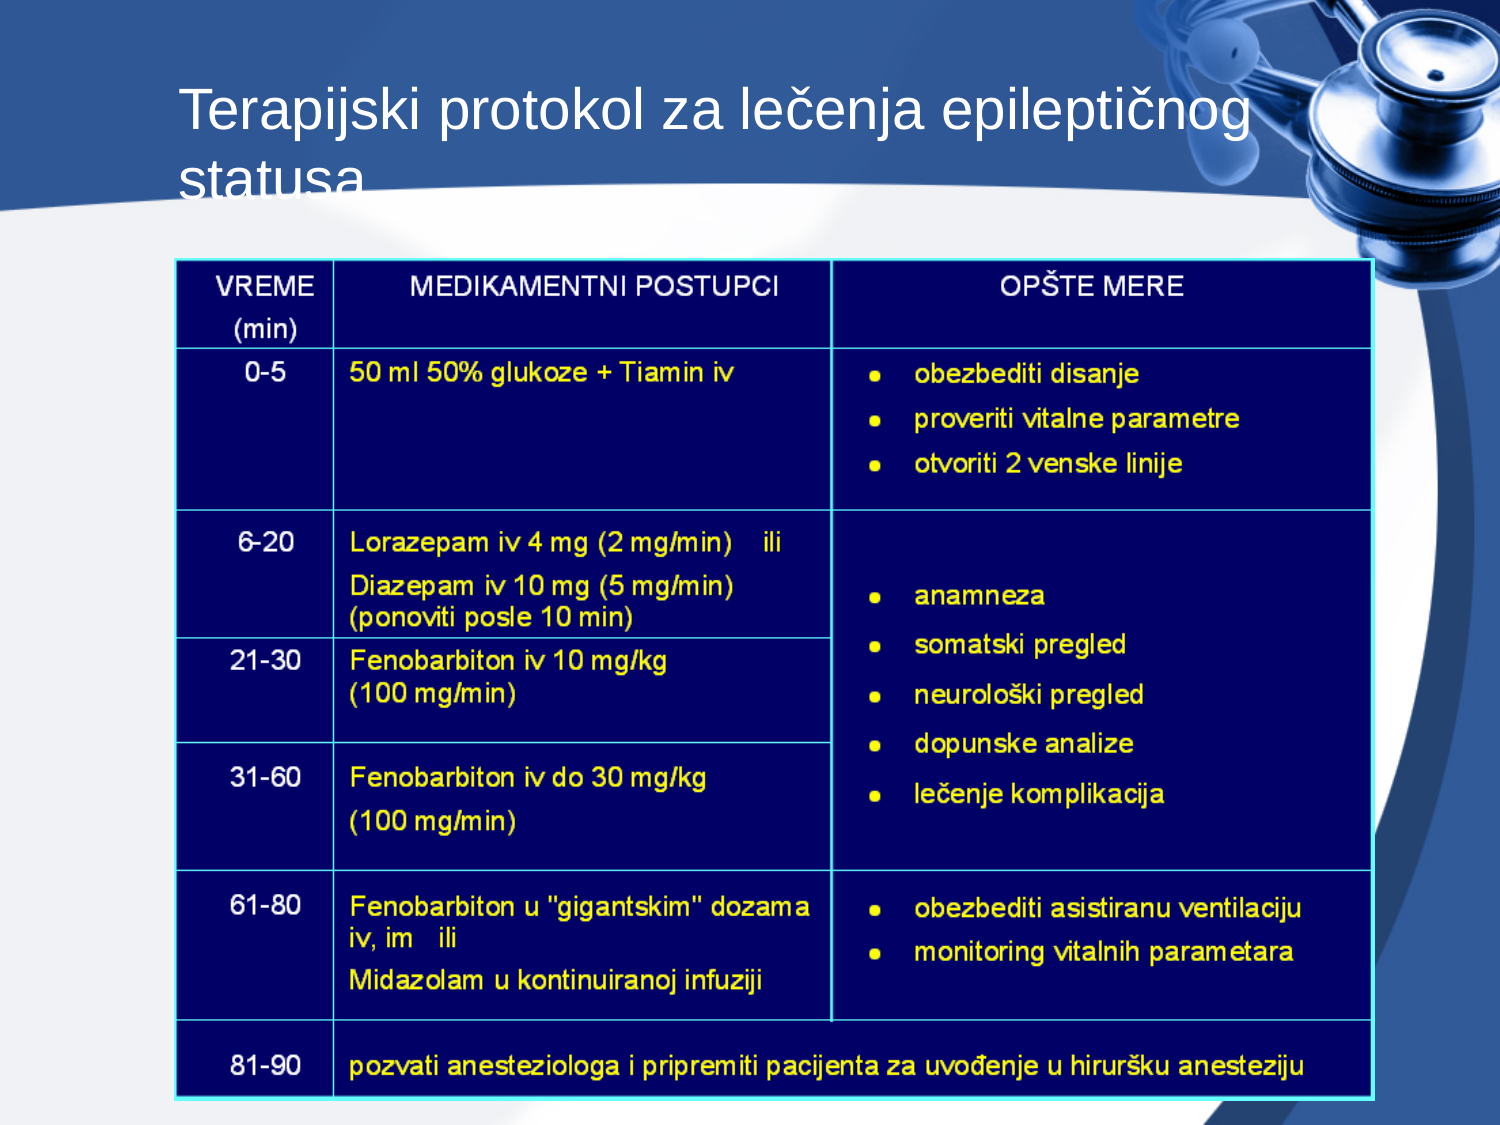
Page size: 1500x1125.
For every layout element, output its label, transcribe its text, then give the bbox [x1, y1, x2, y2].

title Terapijski protokol za lečenja epileptičnog statusa [163, 49, 1338, 232]
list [174, 258, 1376, 1101]
picture [0, 0, 1500, 1125]
